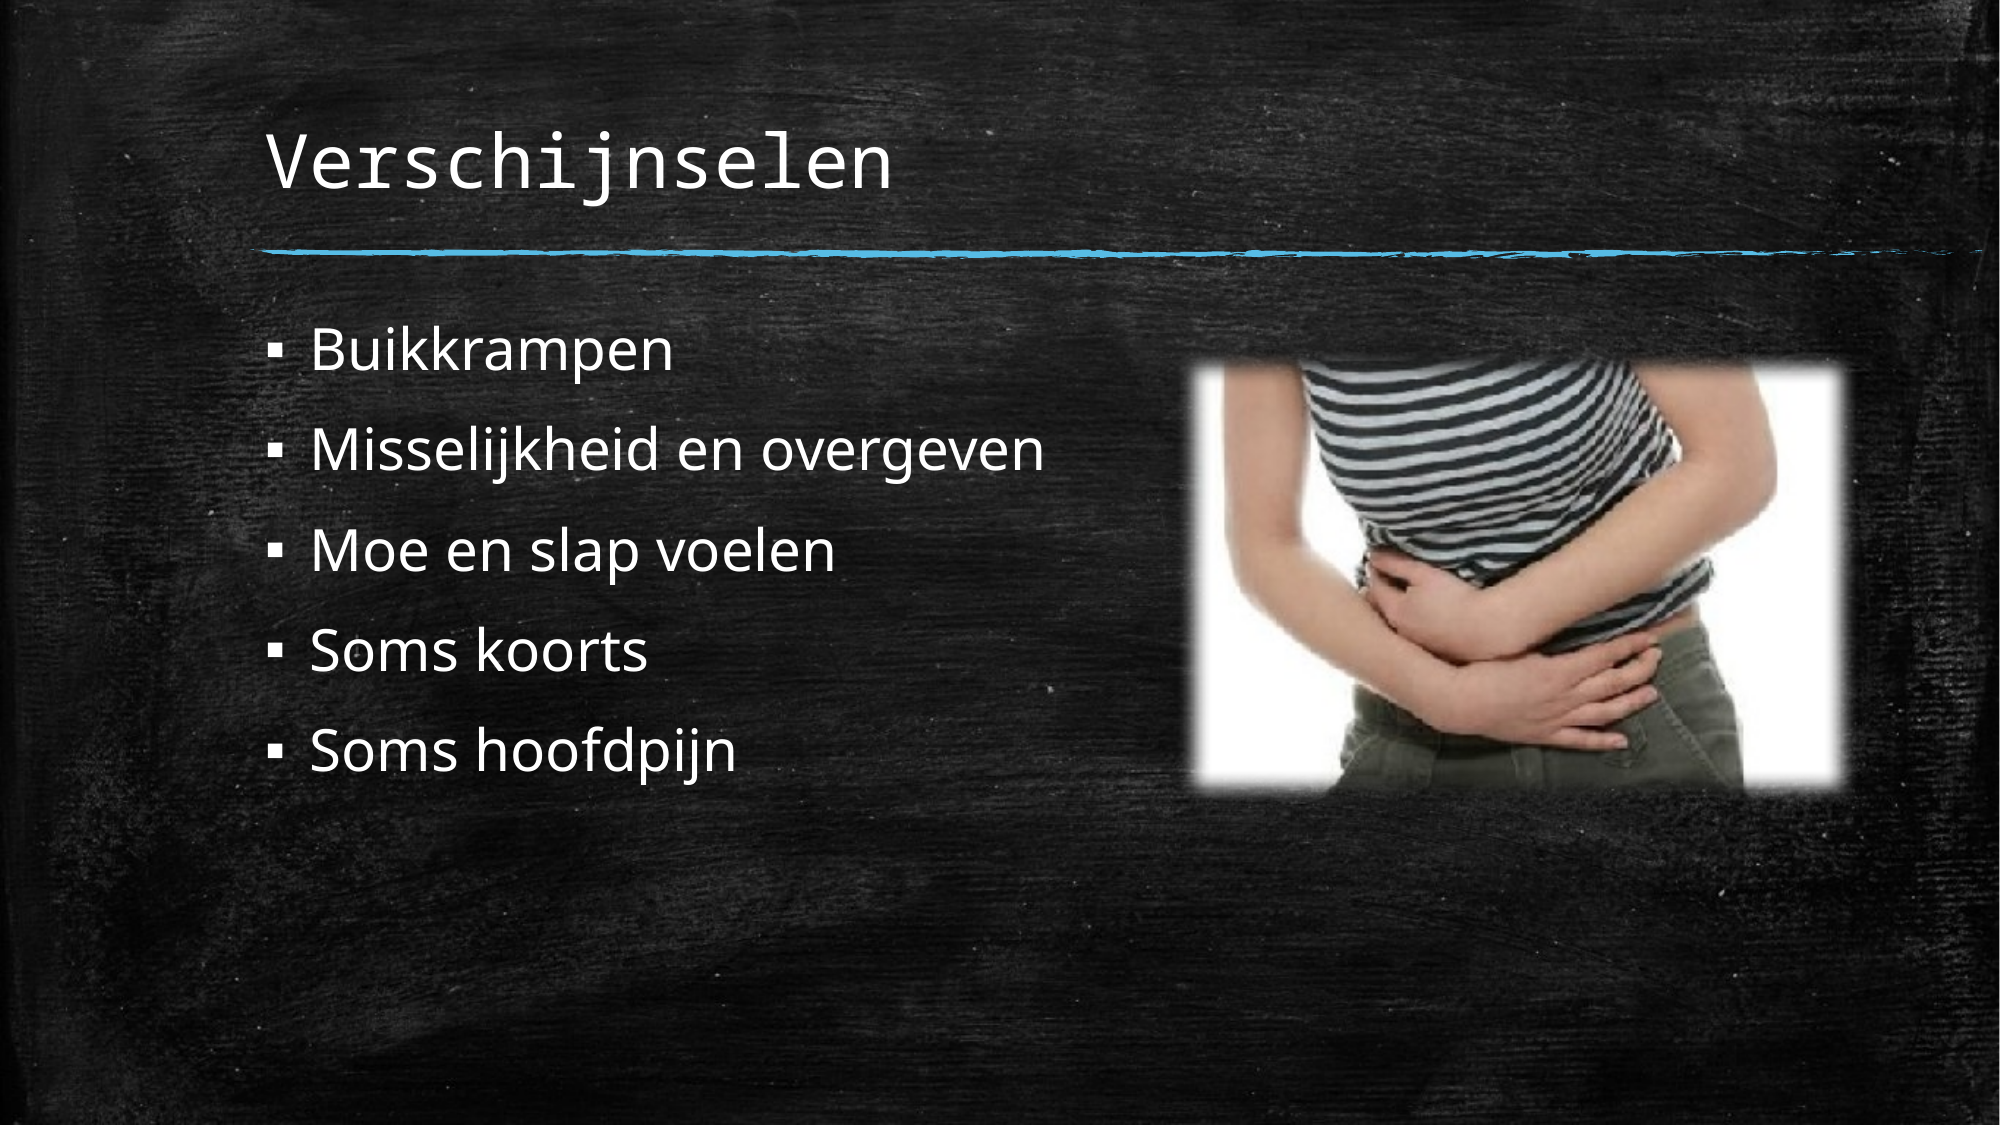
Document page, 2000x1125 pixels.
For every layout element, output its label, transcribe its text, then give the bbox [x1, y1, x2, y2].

title Verschijnselen [249, 45, 1750, 213]
picture [1176, 349, 1859, 805]
list Buikkrampen Misselijkheid en overgeven Moe en slap voelen Soms koorts Soms hoofdpijn [249, 312, 1750, 1013]
